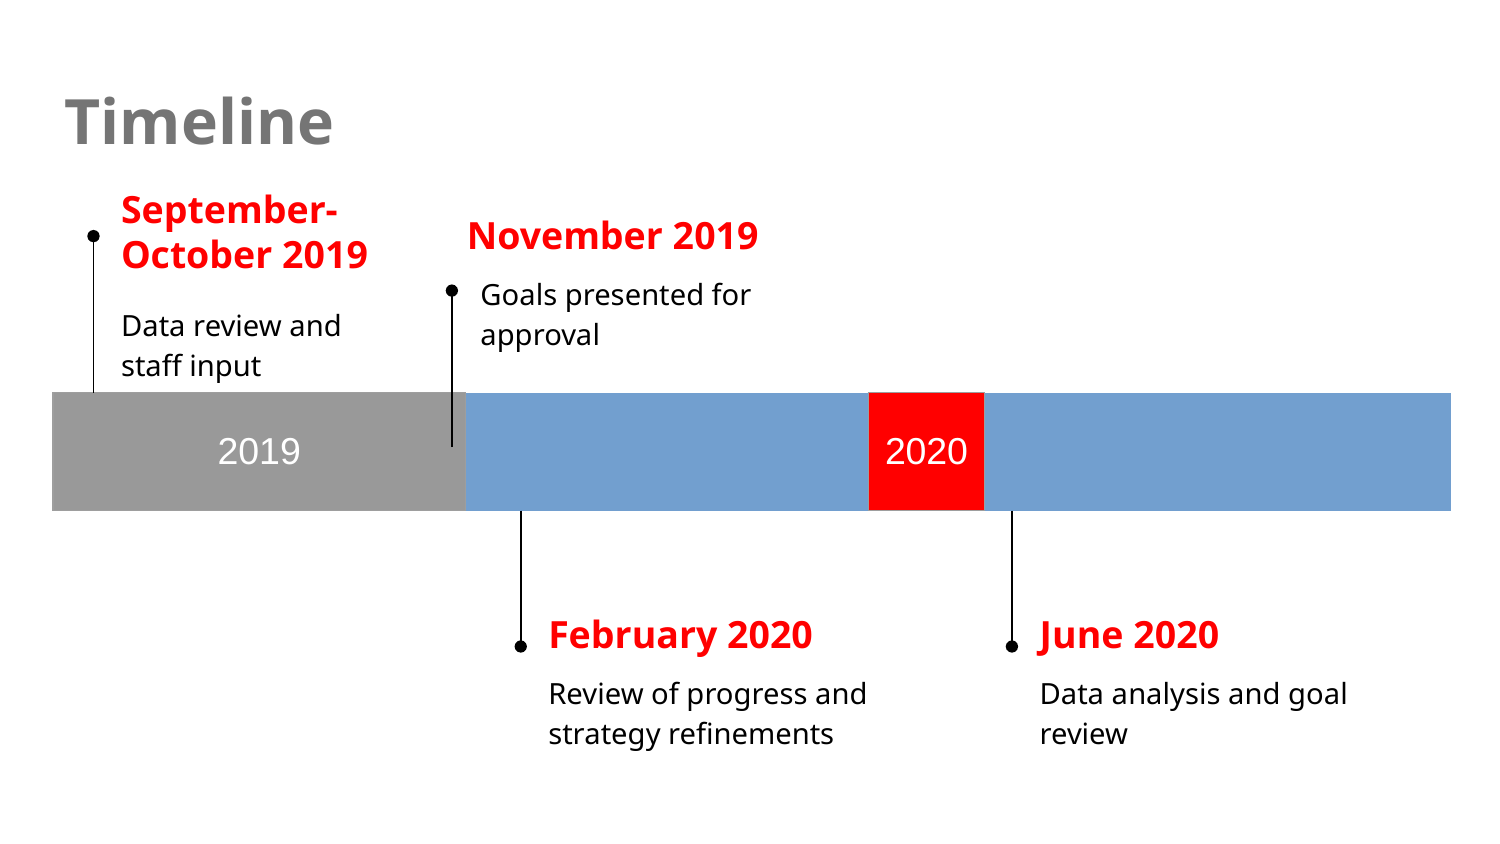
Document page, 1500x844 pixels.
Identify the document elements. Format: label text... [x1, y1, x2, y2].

list Data analysis and goal review [1024, 655, 1411, 751]
title Timeline [49, 67, 1448, 173]
list Data review and staff input [106, 286, 409, 382]
list Goals presented for approval [465, 256, 777, 351]
table_header 2019 [54, 393, 465, 510]
title November 2019 [451, 202, 777, 267]
list Review of progress and strategy refinements [533, 655, 914, 751]
title February 2020 [533, 601, 914, 655]
title June 2020 [1024, 601, 1411, 655]
title September- October 2019 [106, 186, 486, 277]
table_header 2020 [869, 393, 984, 510]
